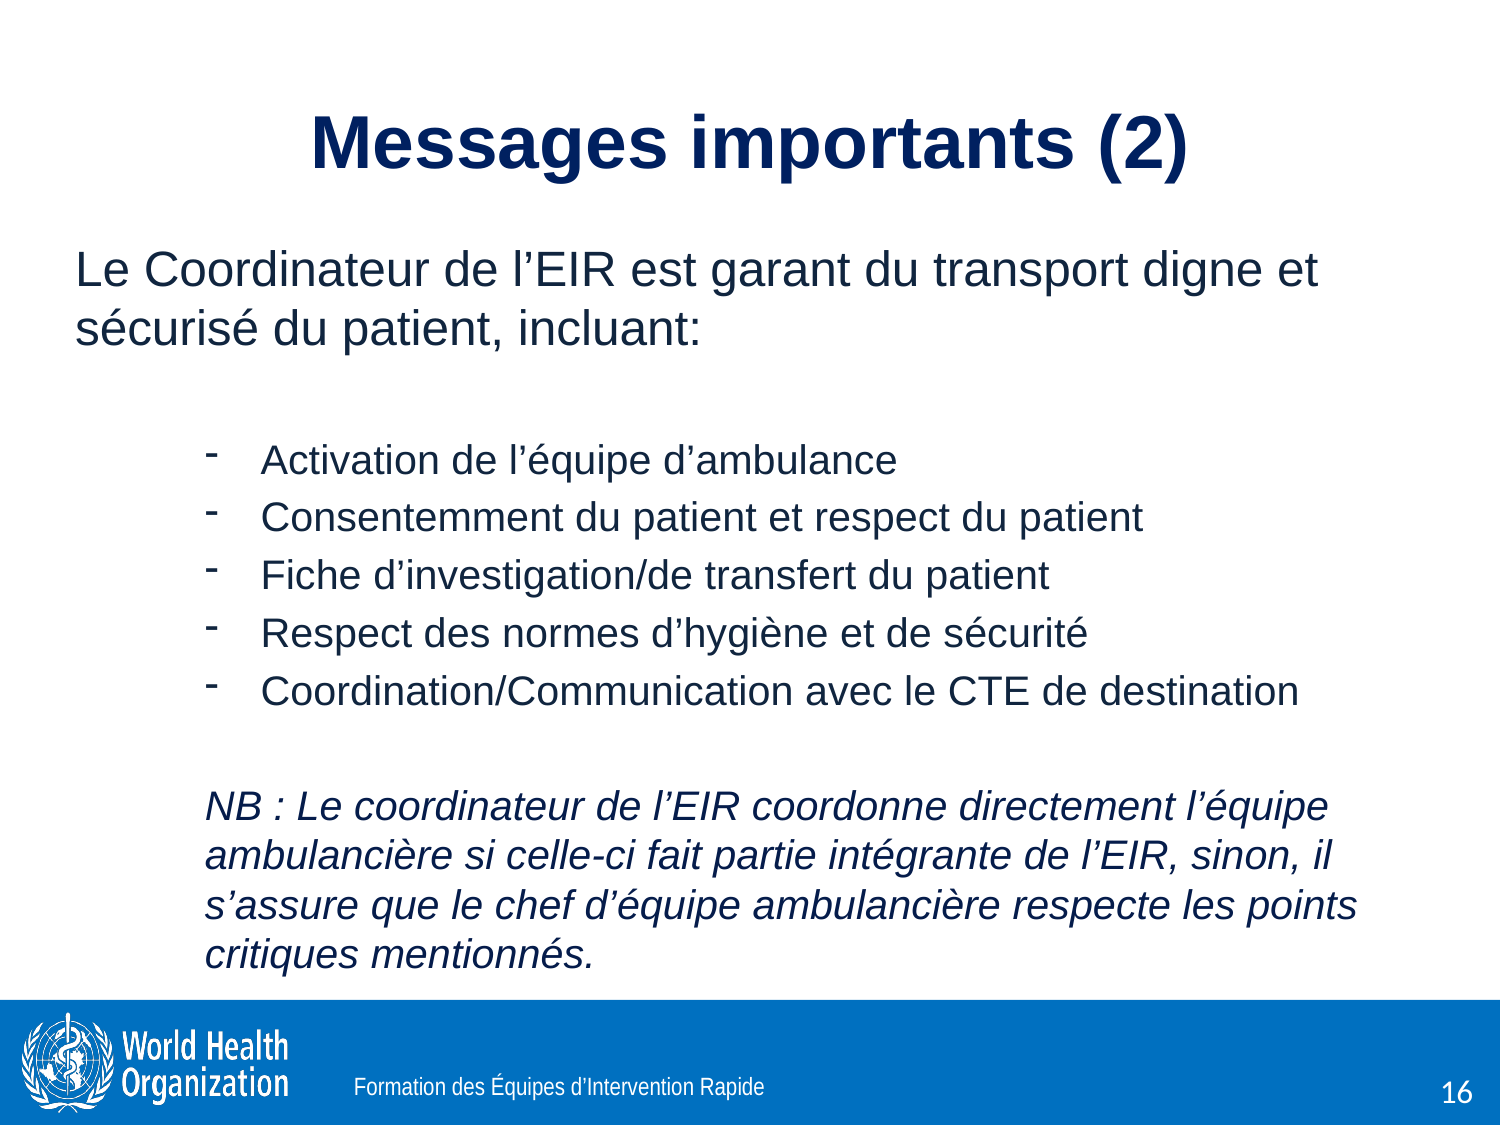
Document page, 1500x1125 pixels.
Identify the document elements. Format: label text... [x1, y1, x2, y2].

picture [21, 1012, 288, 1113]
title Messages importants (2) [75, 45, 1425, 233]
list Le Coordinateur de l’EIR est garant du transport digne et sécurisé du patient, incluant: Activation de l’équipe d’ambulance Consentemment du patient et respect du patient Fiche d’investigation/de transfert du patient Respect des normes d’hygiène et de sécurité Coordination/Communication avec le CTE de destination NB : Le coordinateur de l’EIR coordonne directement l’équipe ambulancière si celle-ci fait partie intégrante de l’EIR, sinon, il s’assure que le chef d’équipe ambulancière respecte les points critiques mentionnés. [75, 236, 1425, 980]
